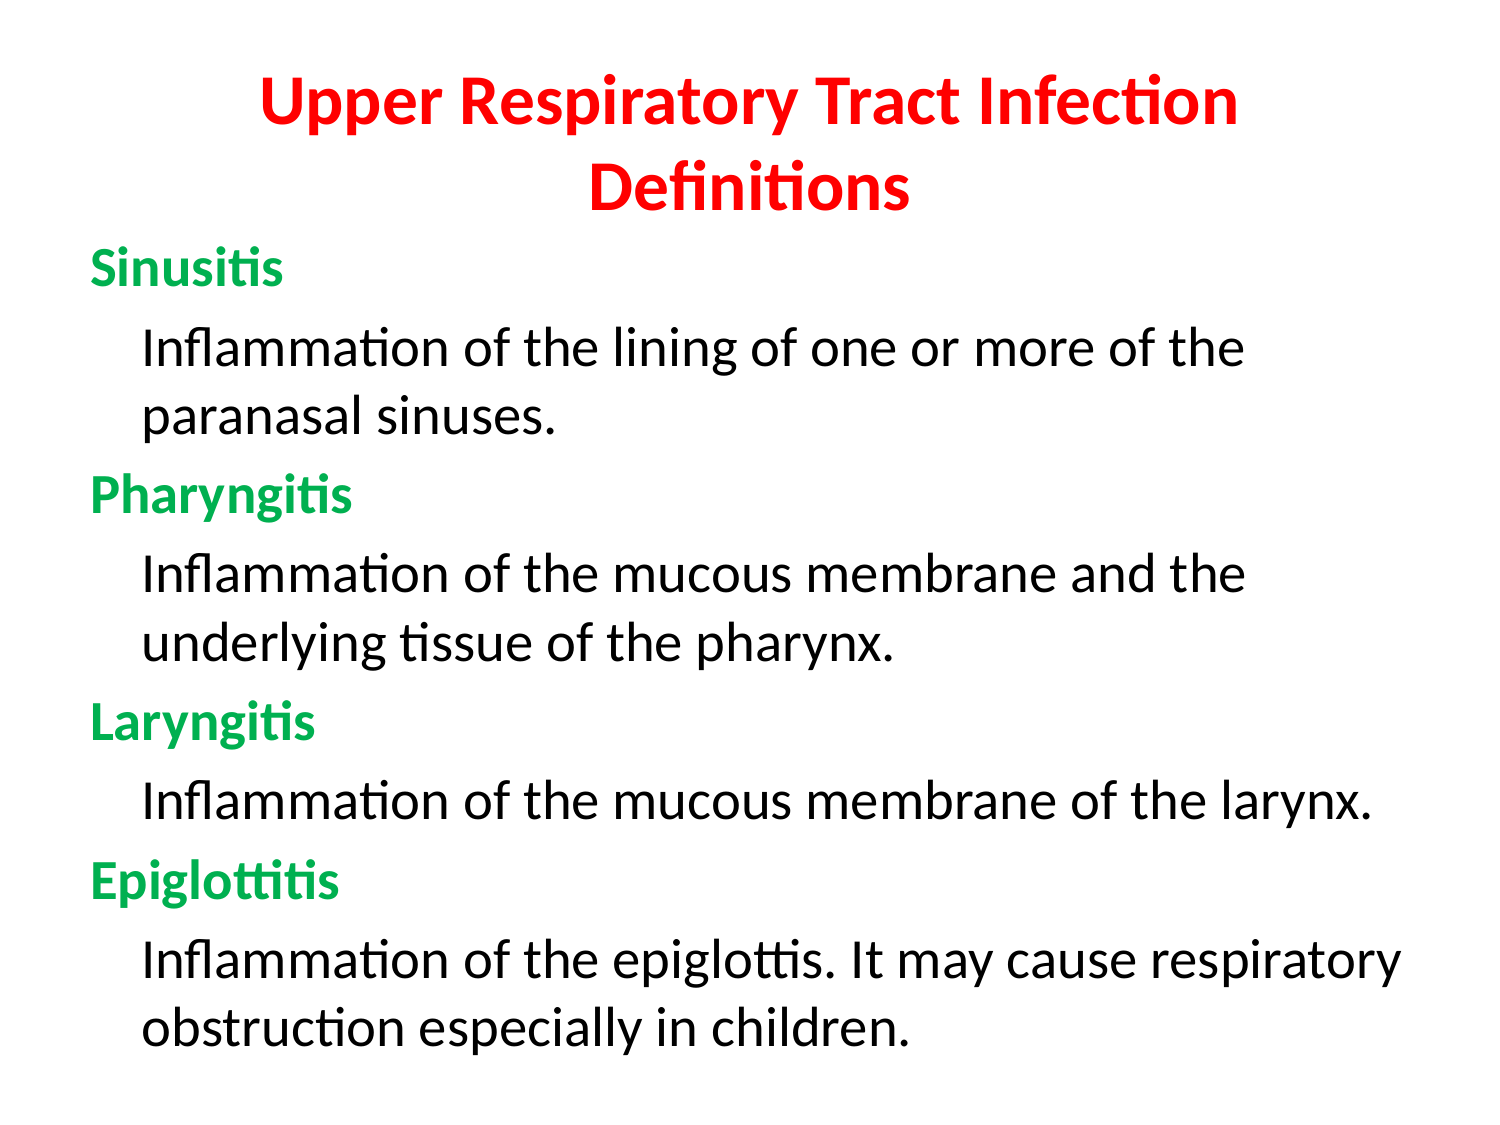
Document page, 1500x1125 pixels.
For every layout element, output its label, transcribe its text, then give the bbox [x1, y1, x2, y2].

title Upper Respiratory Tract Infection Definitions [75, 45, 1425, 222]
list Sinusitis Inflammation of the lining of one or more of the paranasal sinuses. Pharyngitis Inflammation of the mucous membrane and the underlying tissue of the pharynx. Laryngitis Inflammation of the mucous membrane of the larynx. Epiglottitis Inflammation of the epiglottis. It may cause respiratory obstruction especially in children. [75, 222, 1425, 1079]
